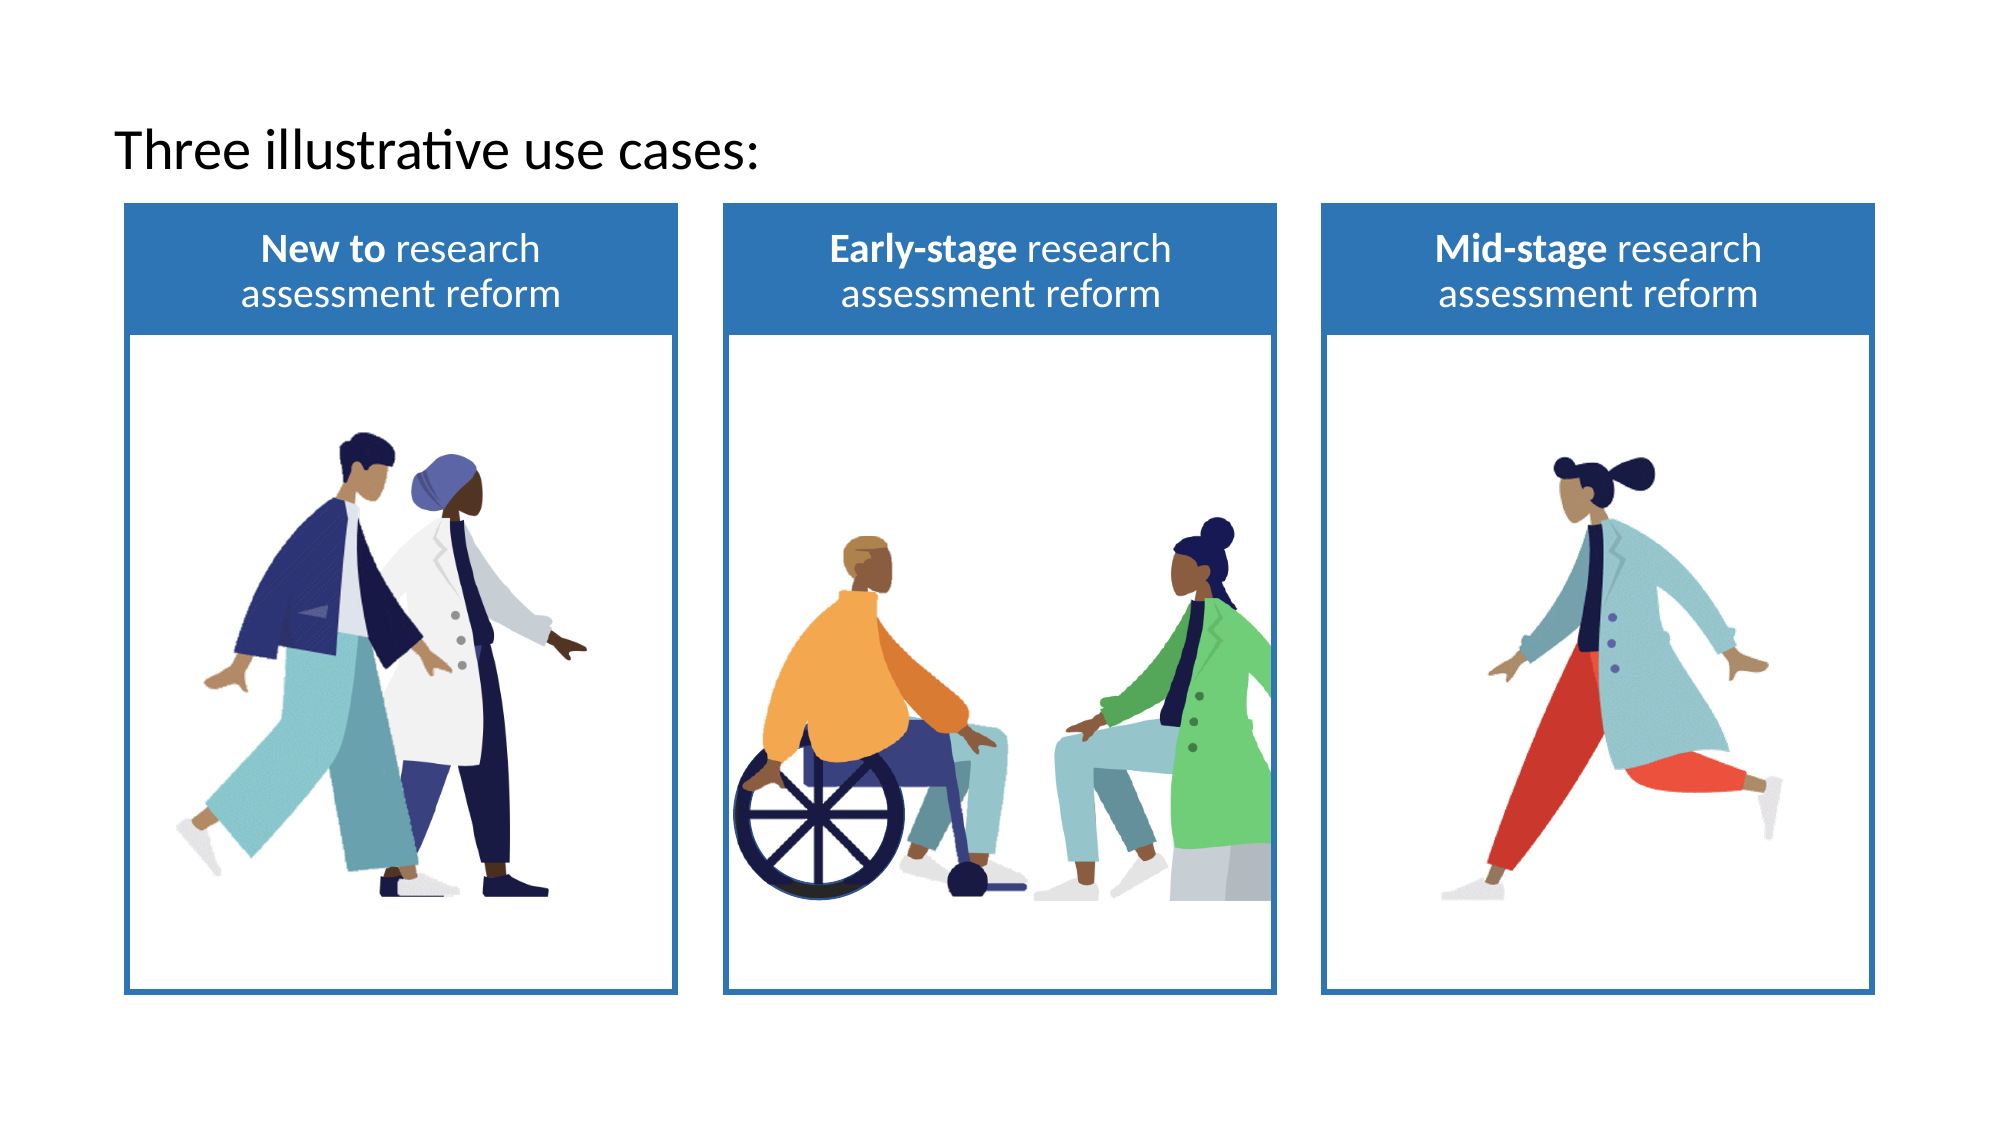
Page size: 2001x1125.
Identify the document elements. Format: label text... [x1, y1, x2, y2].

text_box New to research assessment reform [147, 219, 655, 304]
text_box [1325, 205, 1873, 336]
text_box [725, 205, 1273, 336]
text_box [126, 205, 676, 993]
text_box [725, 205, 1275, 518]
text_box [1323, 205, 1873, 993]
text_box [725, 905, 1275, 993]
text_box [702, 518, 1057, 923]
text_box [127, 205, 676, 336]
text_box Mid-stage research assessment reform [1344, 219, 1853, 304]
picture [155, 395, 640, 928]
picture [1416, 416, 1802, 933]
list Three illustrative use cases: [99, 111, 1710, 197]
picture [995, 500, 1276, 905]
text_box Early-stage research assessment reform [747, 219, 1255, 304]
